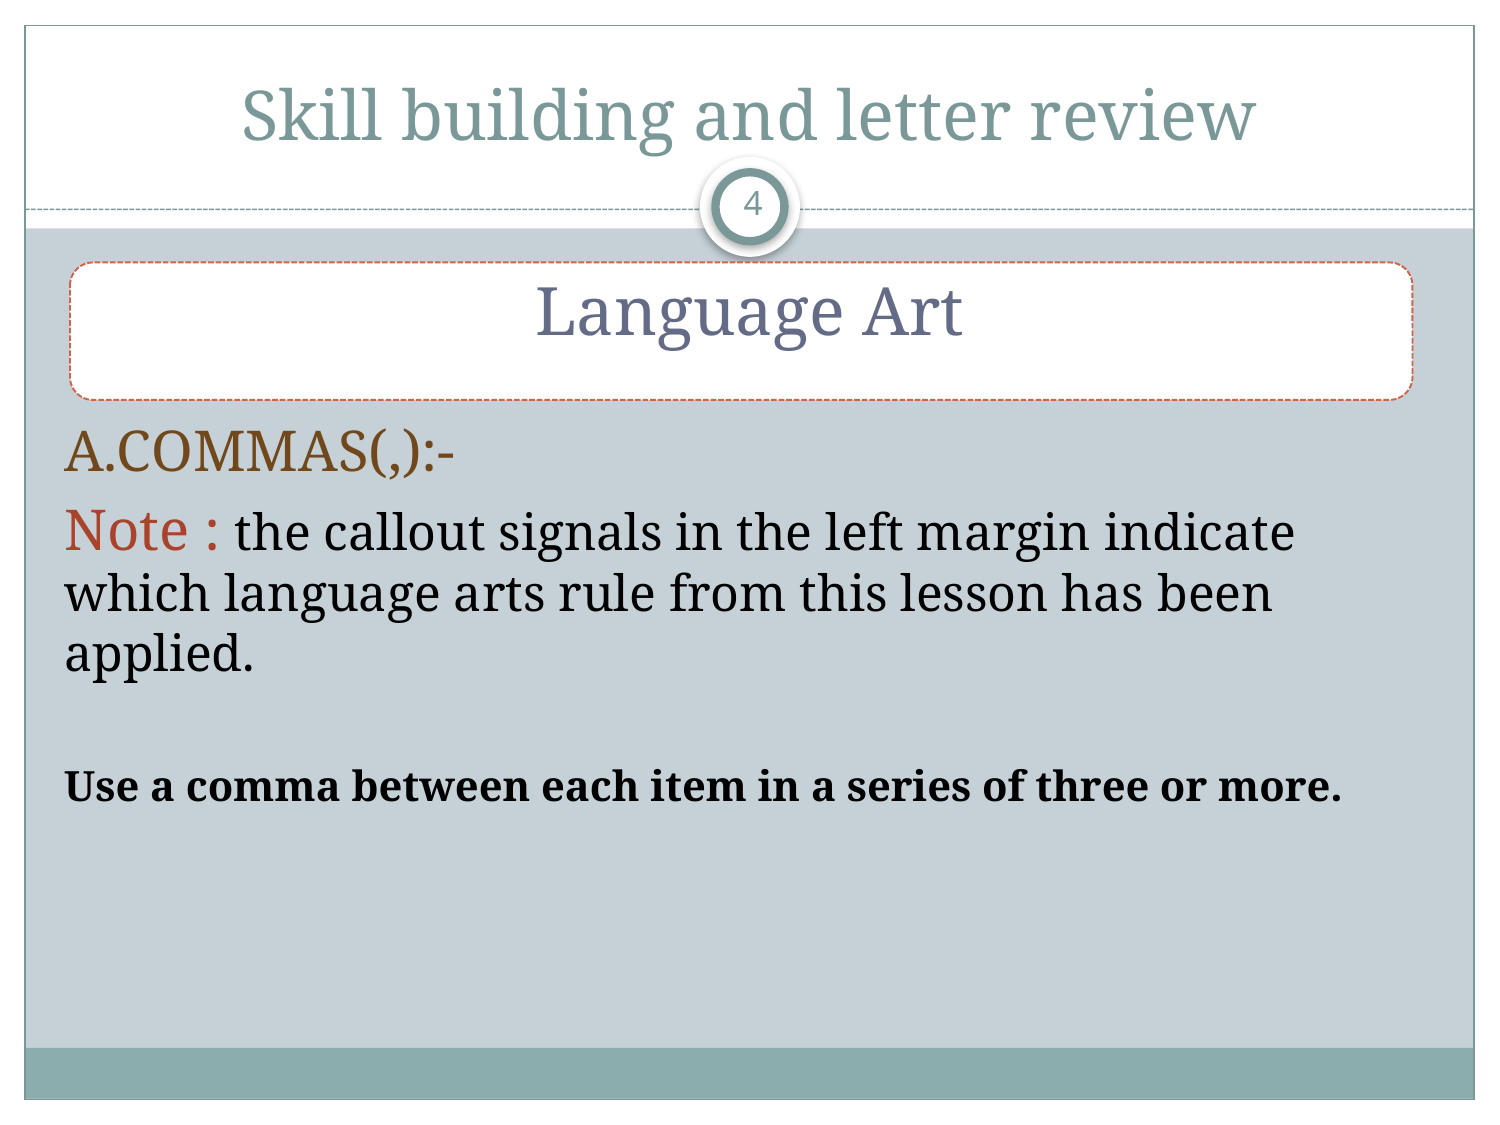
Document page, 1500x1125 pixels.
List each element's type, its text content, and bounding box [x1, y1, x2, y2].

title Skill building and letter review [49, 37, 1450, 162]
slide_number 4 [715, 168, 791, 241]
text_box Language Art [69, 261, 1414, 401]
list A.COMMAS(,):- Note : the callout signals in the left margin indicate which language arts rule from this lesson has been applied. Use a comma between each item in a series of three or more. [49, 250, 1445, 1001]
